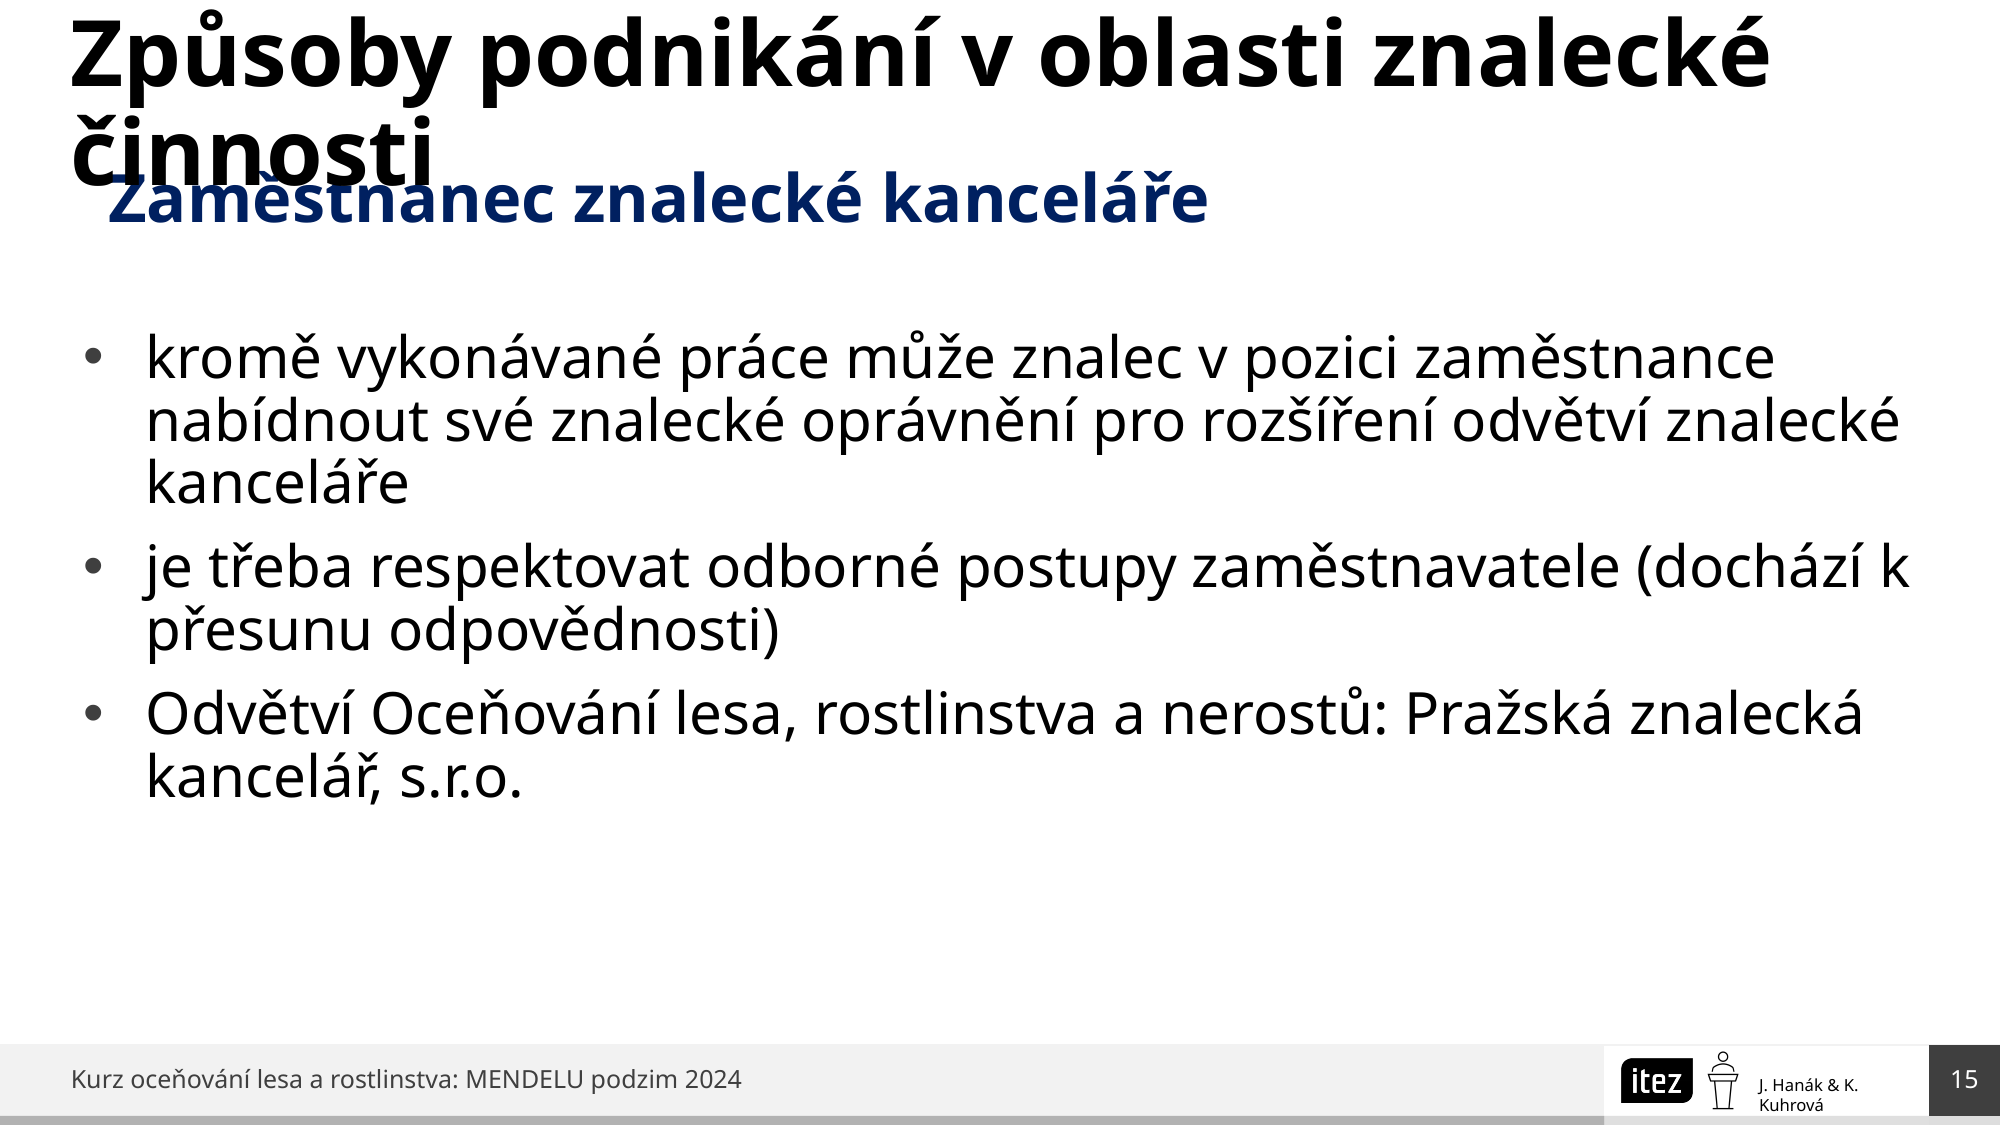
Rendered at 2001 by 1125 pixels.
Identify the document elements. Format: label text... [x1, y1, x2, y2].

footer Kurz oceňování lesa a rostlinstva: MENDELU podzim 2024 [70, 1056, 1000, 1105]
list Zaměstnanec znalecké kanceláře [70, 165, 1931, 265]
title Způsoby podnikání v oblasti znalecké činnosti [70, 70, 1930, 142]
picture [1621, 1049, 1754, 1112]
slide_number 15 [1929, 1045, 2000, 1116]
list kromě vykonávané práce může znalec v pozici zaměstnance nabídnout své znalecké oprávnění pro rozšíření odvětví znalecké kanceláře je třeba respektovat odborné postupy zaměstnavatele (dochází k přesunu odpovědnosti) Odvětví Oceňování lesa, rostlinstva a nerostů: Pražská znalecká kancelář, s.r.o. [70, 327, 1930, 1016]
